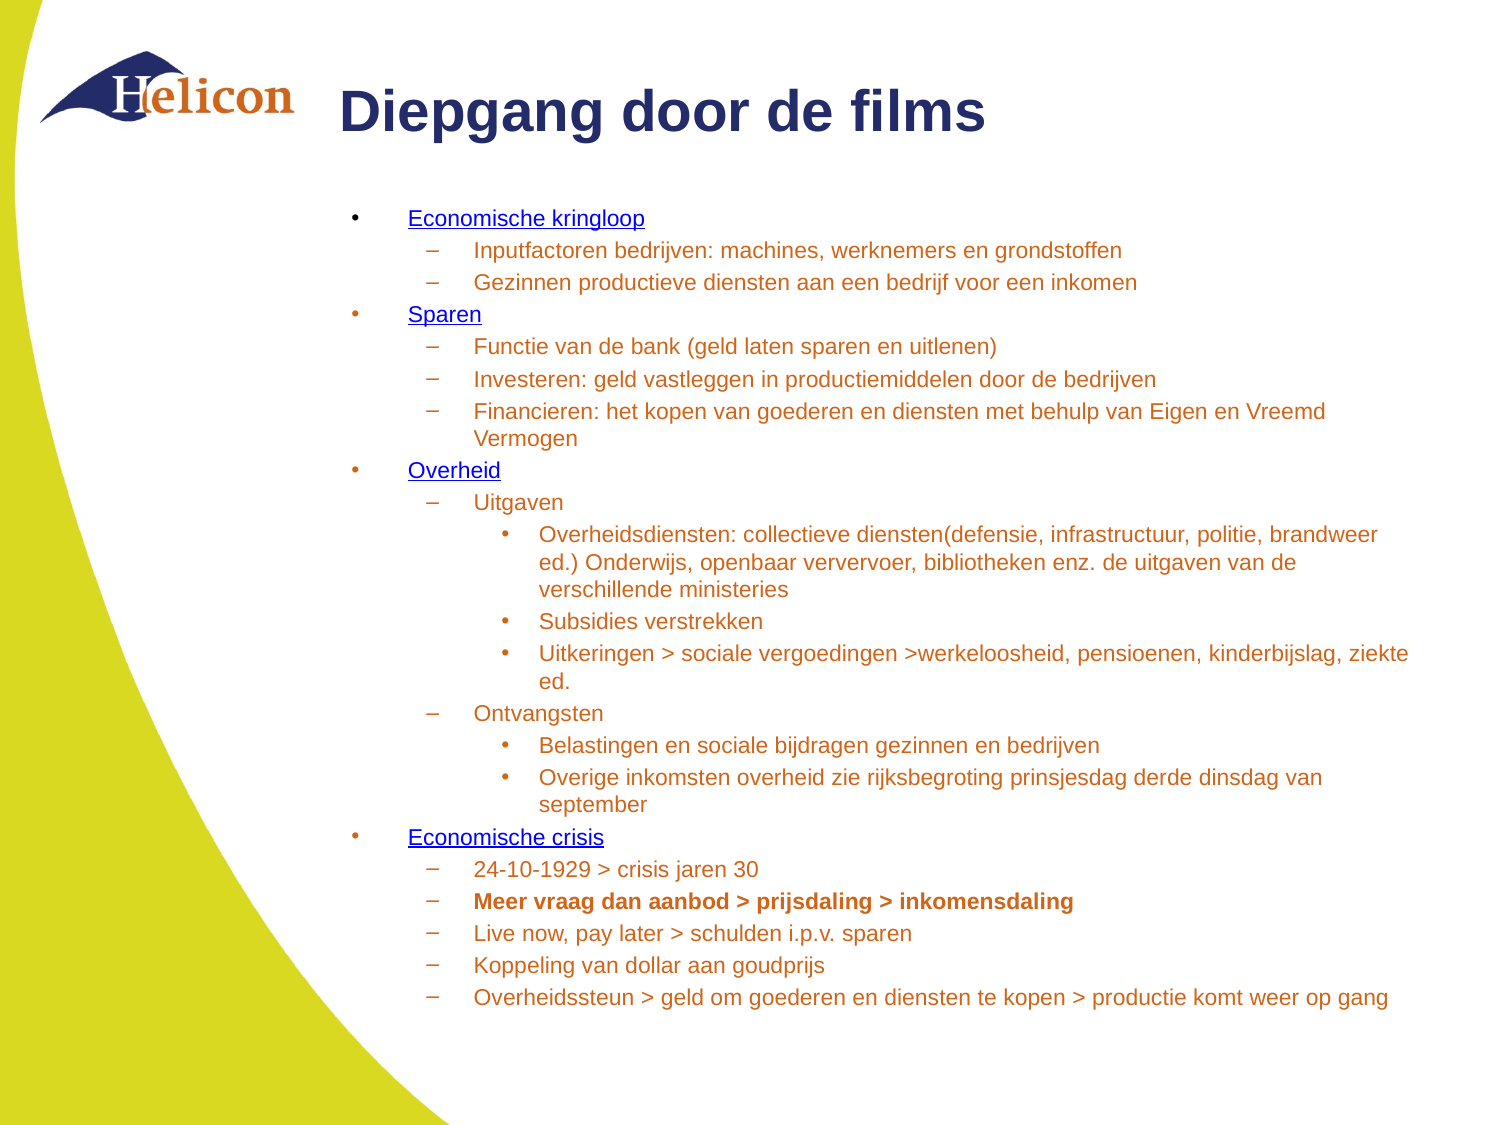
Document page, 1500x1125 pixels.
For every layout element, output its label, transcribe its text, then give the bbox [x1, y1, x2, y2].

list Economische kringloop Inputfactoren bedrijven: machines, werknemers en grondstoffen Gezinnen productieve diensten aan een bedrijf voor een inkomen Sparen Functie van de bank (geld laten sparen en uitlenen) Investeren: geld vastleggen in productiemiddelen door de bedrijven Financieren: het kopen van goederen en diensten met behulp van Eigen en Vreemd Vermogen Overheid Uitgaven Overheidsdiensten: collectieve diensten(defensie, infrastructuur, politie, brandweer ed.) Onderwijs, openbaar ververvoer, bibliotheken enz. de uitgaven van de verschillende ministeries Subsidies verstrekken Uitkeringen > sociale vergoedingen >werkeloosheid, pensioenen, kinderbijslag, ziekte ed. Ontvangsten Belastingen en sociale bijdragen gezinnen en bedrijven Overige inkomsten overheid zie rijksbegroting prinsjesdag derde dinsdag van september Economische crisis 24-10-1929 > crisis jaren 30 Meer vraag dan aanbod > prijsdaling > inkomensdaling Live now, pay later > schulden i.p.v. sparen Koppeling van dollar aan goudprijs Overheidssteun > geld om goederen en diensten te kopen > productie komt weer op gang [336, 196, 1425, 1047]
title Diepgang door de films [324, 54, 1415, 161]
picture [0, 0, 1500, 1125]
